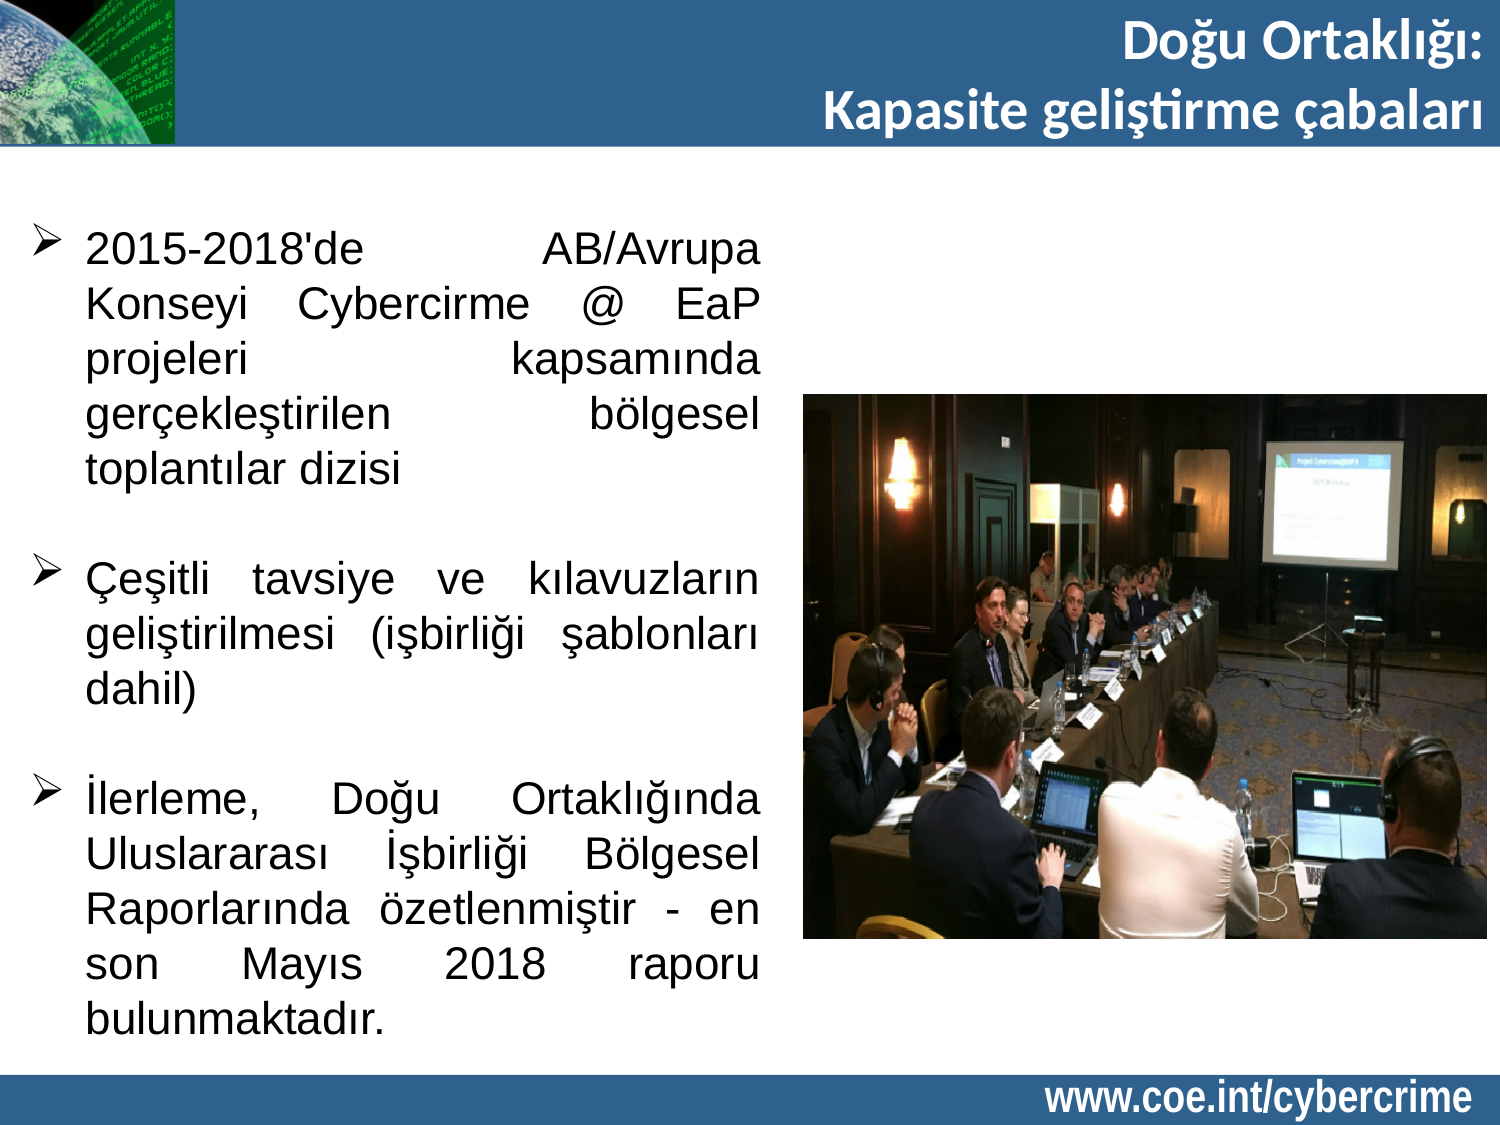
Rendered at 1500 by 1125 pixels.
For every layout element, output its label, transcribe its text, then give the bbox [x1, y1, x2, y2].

text_box www.coe.int/cybercrime [1030, 1059, 1500, 1125]
text_box Doğu Ortaklığı: Kapasite geliştirme çabaları [177, 0, 1500, 149]
picture [0, 0, 175, 144]
text_box [0, 1073, 1030, 1125]
text_box 2015-2018'de AB/Avrupa Konseyi Cybercirme @ EaP projeleri kapsamında gerçekleştirilen bölgesel toplantılar dizisi Çeşitli tavsiye ve kılavuzların geliştirilmesi (işbirliği şablonları dahil) İlerleme, Doğu Ortaklığında Uluslararası İşbirliği Bölgesel Raporlarında özetlenmiştir - en son Mayıs 2018 raporu bulunmaktadır. [14, 211, 776, 1051]
picture [803, 394, 1487, 940]
